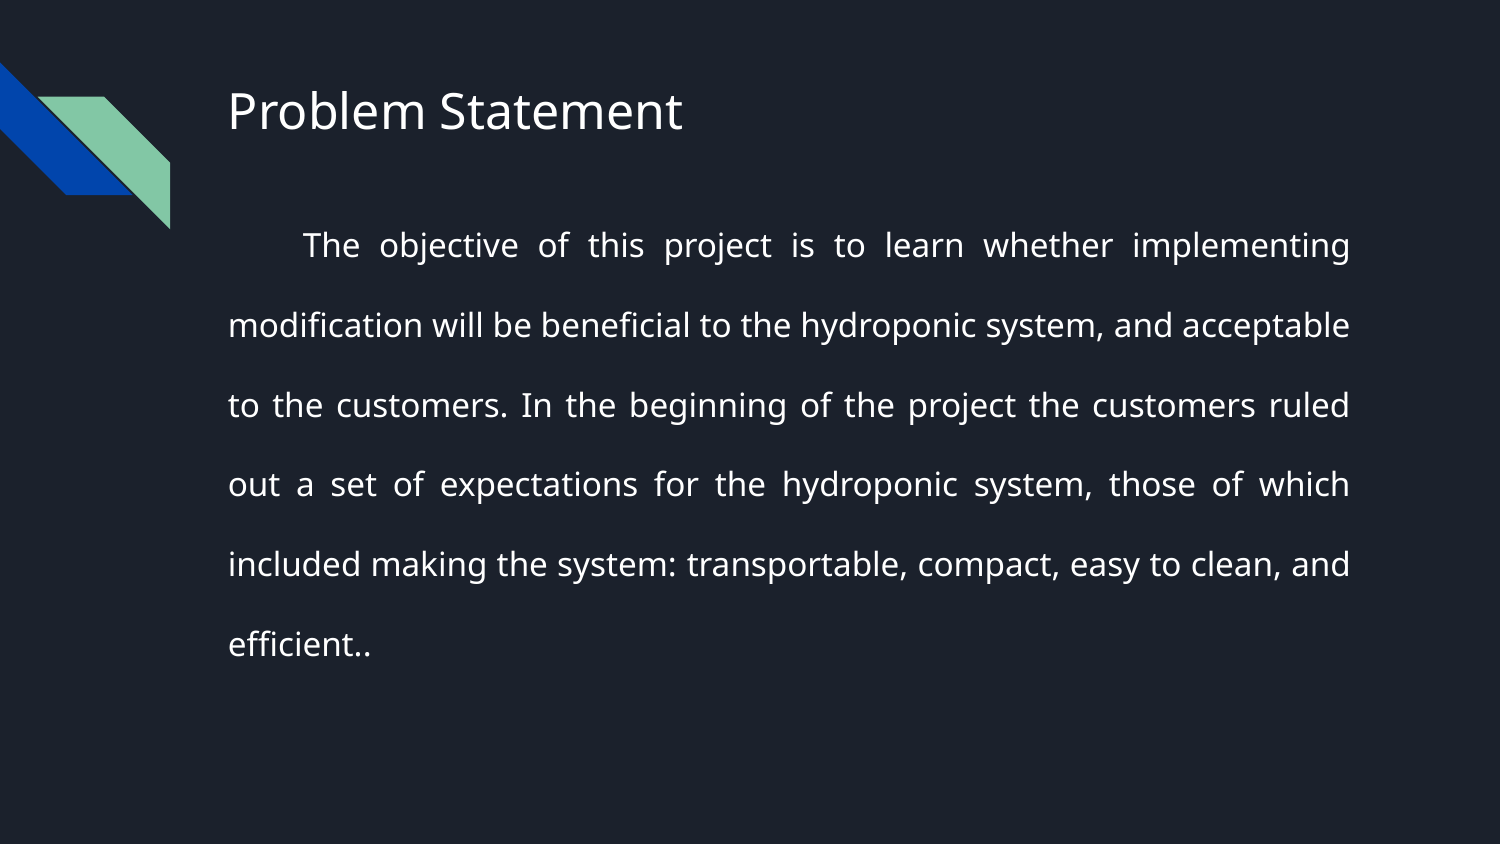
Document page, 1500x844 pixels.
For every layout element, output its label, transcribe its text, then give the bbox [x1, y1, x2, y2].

title Problem Statement [212, 64, 1368, 169]
list The objective of this project is to learn whether implementing modification will be beneficial to the hydroponic system, and acceptable to the customers. In the beginning of the project the customers ruled out a set of expectations for the hydroponic system, those of which included making the system: transportable, compact, easy to clean, and efficient.. [212, 169, 1368, 647]
